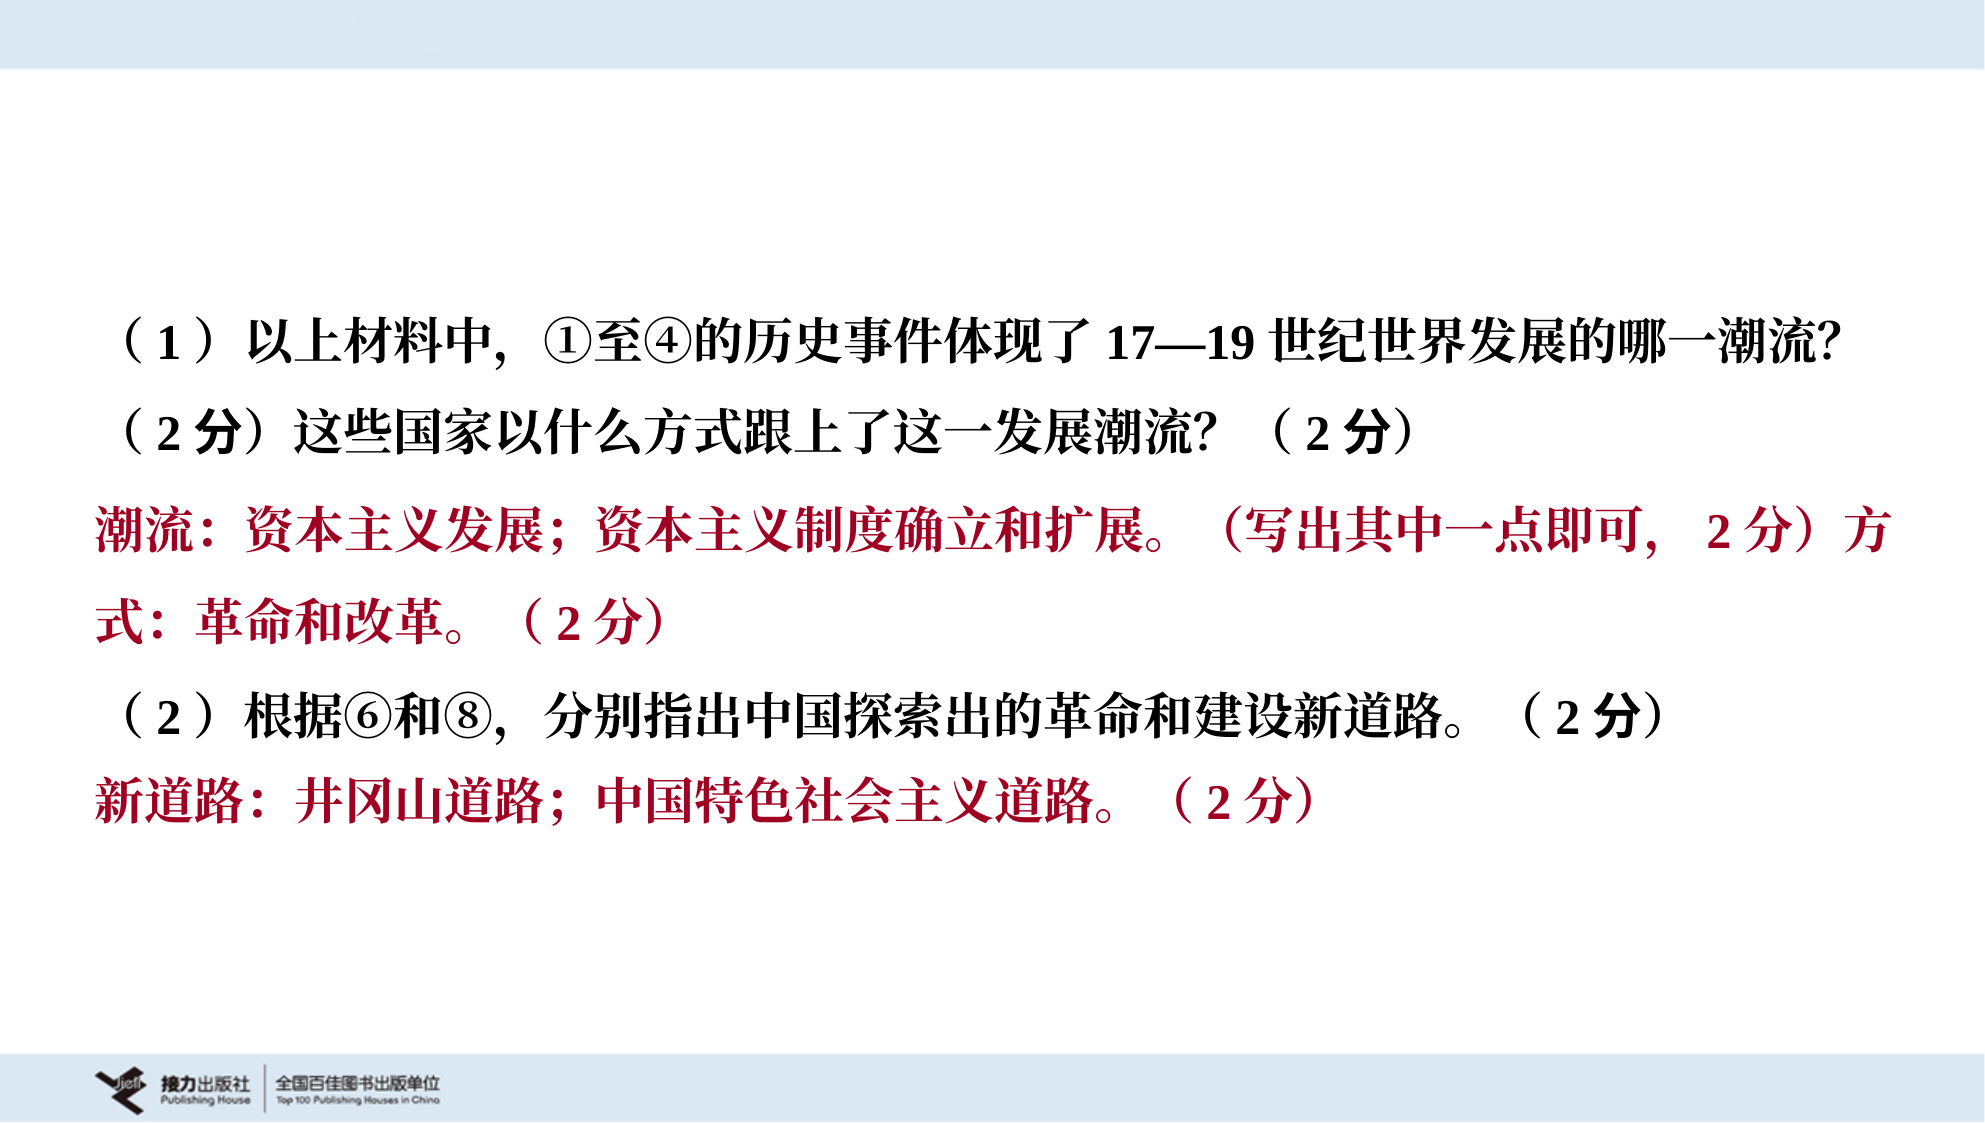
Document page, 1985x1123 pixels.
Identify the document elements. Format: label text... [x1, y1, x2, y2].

text_box 新道路：井冈山道路；中国特色社会主义道路。（2分） [94, 742, 1892, 830]
picture [0, 0, 1985, 1122]
text_box （2）根据⑥和⑧，分别指出中国探索出的革命和建设新道路。（2分） [94, 656, 1892, 742]
text_box 潮流：资本主义发展；资本主义制度确立和扩展。（写出其中一点即可，2分）方 式：革命和改革。（2分） [94, 466, 1892, 651]
text_box （1）以上材料中，①至④的历史事件体现了17—19世纪世界发展的哪一潮流？ （2分）这些国家以什么方式跟上了这一发展潮流？（2分） [94, 277, 1892, 461]
